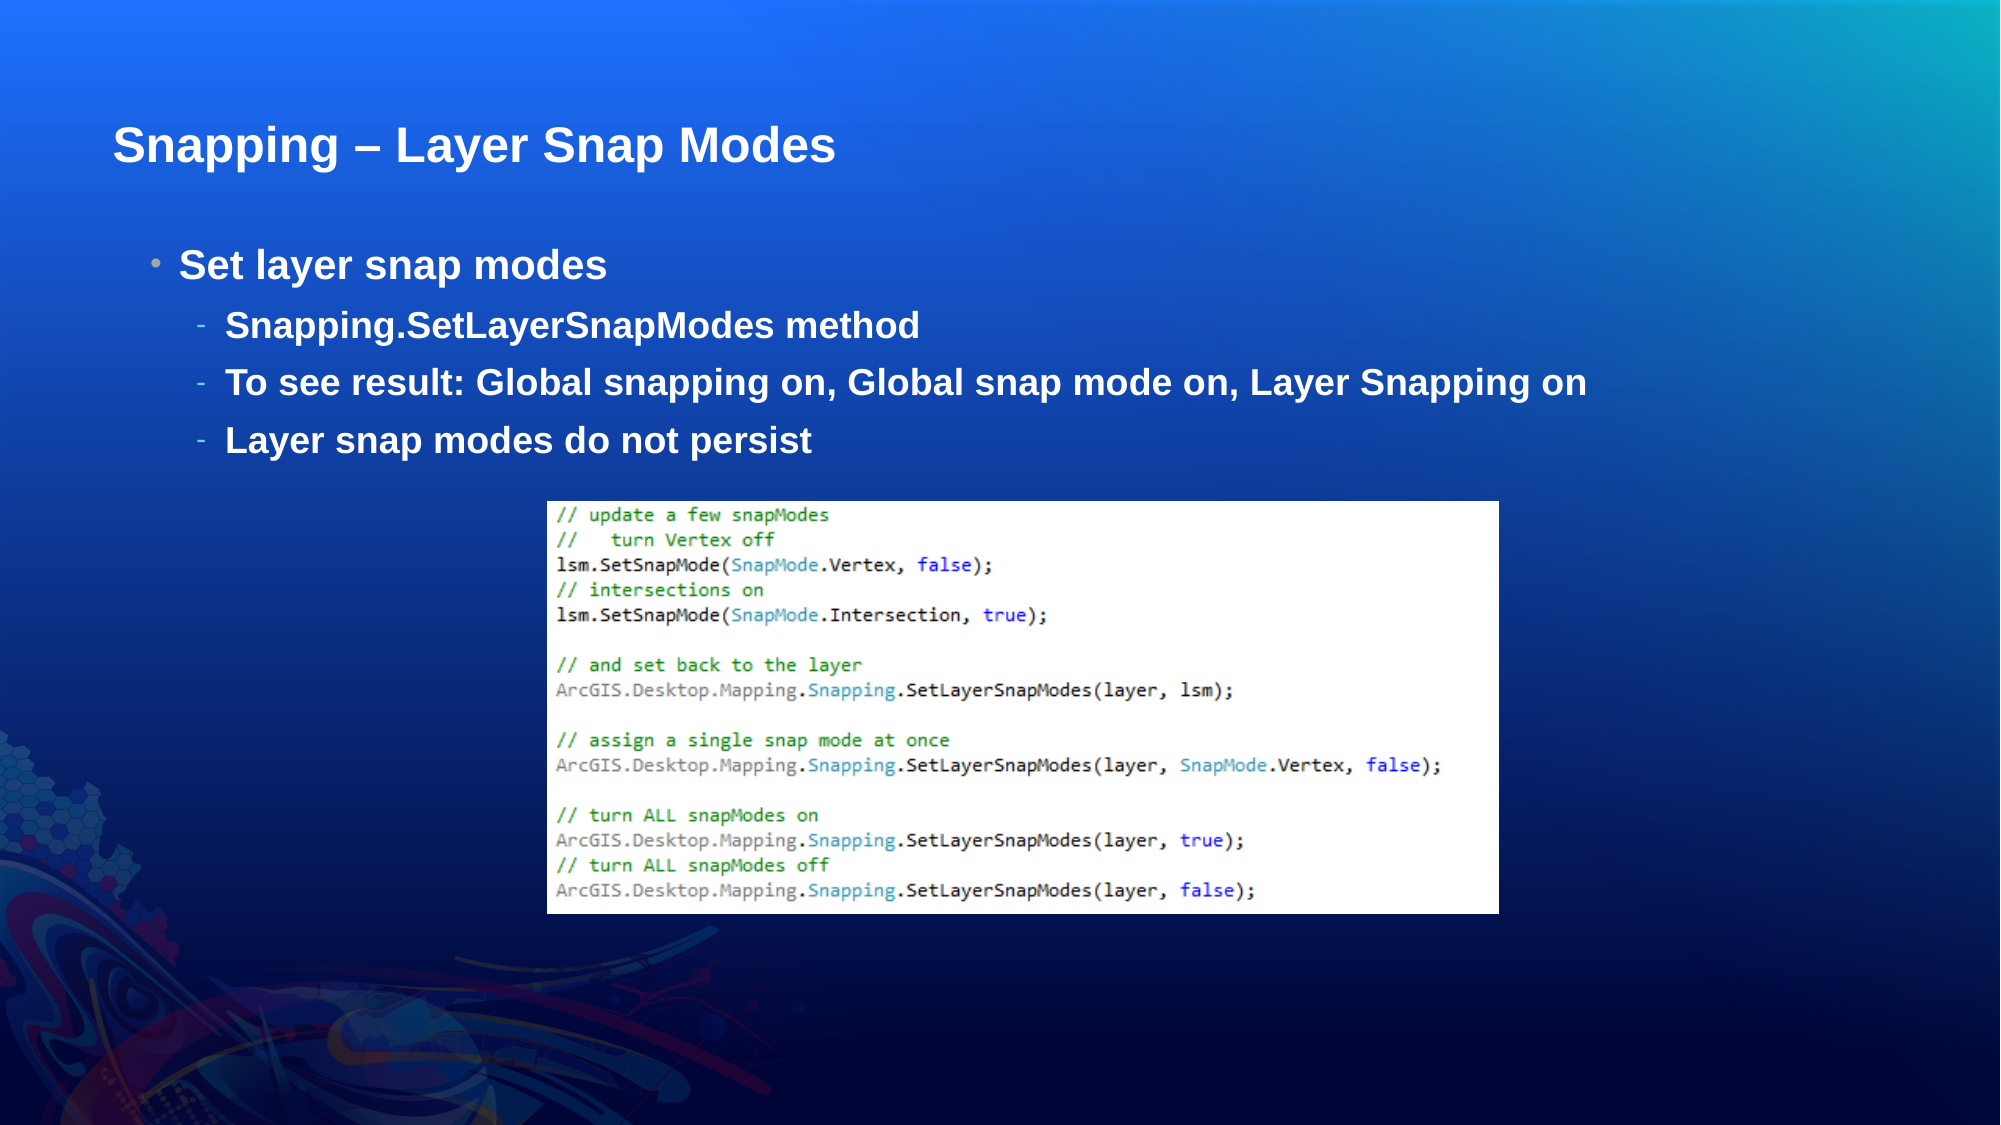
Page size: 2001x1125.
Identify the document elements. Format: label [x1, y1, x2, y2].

text_box [0, 0, 2000, 1125]
picture [547, 500, 1500, 914]
